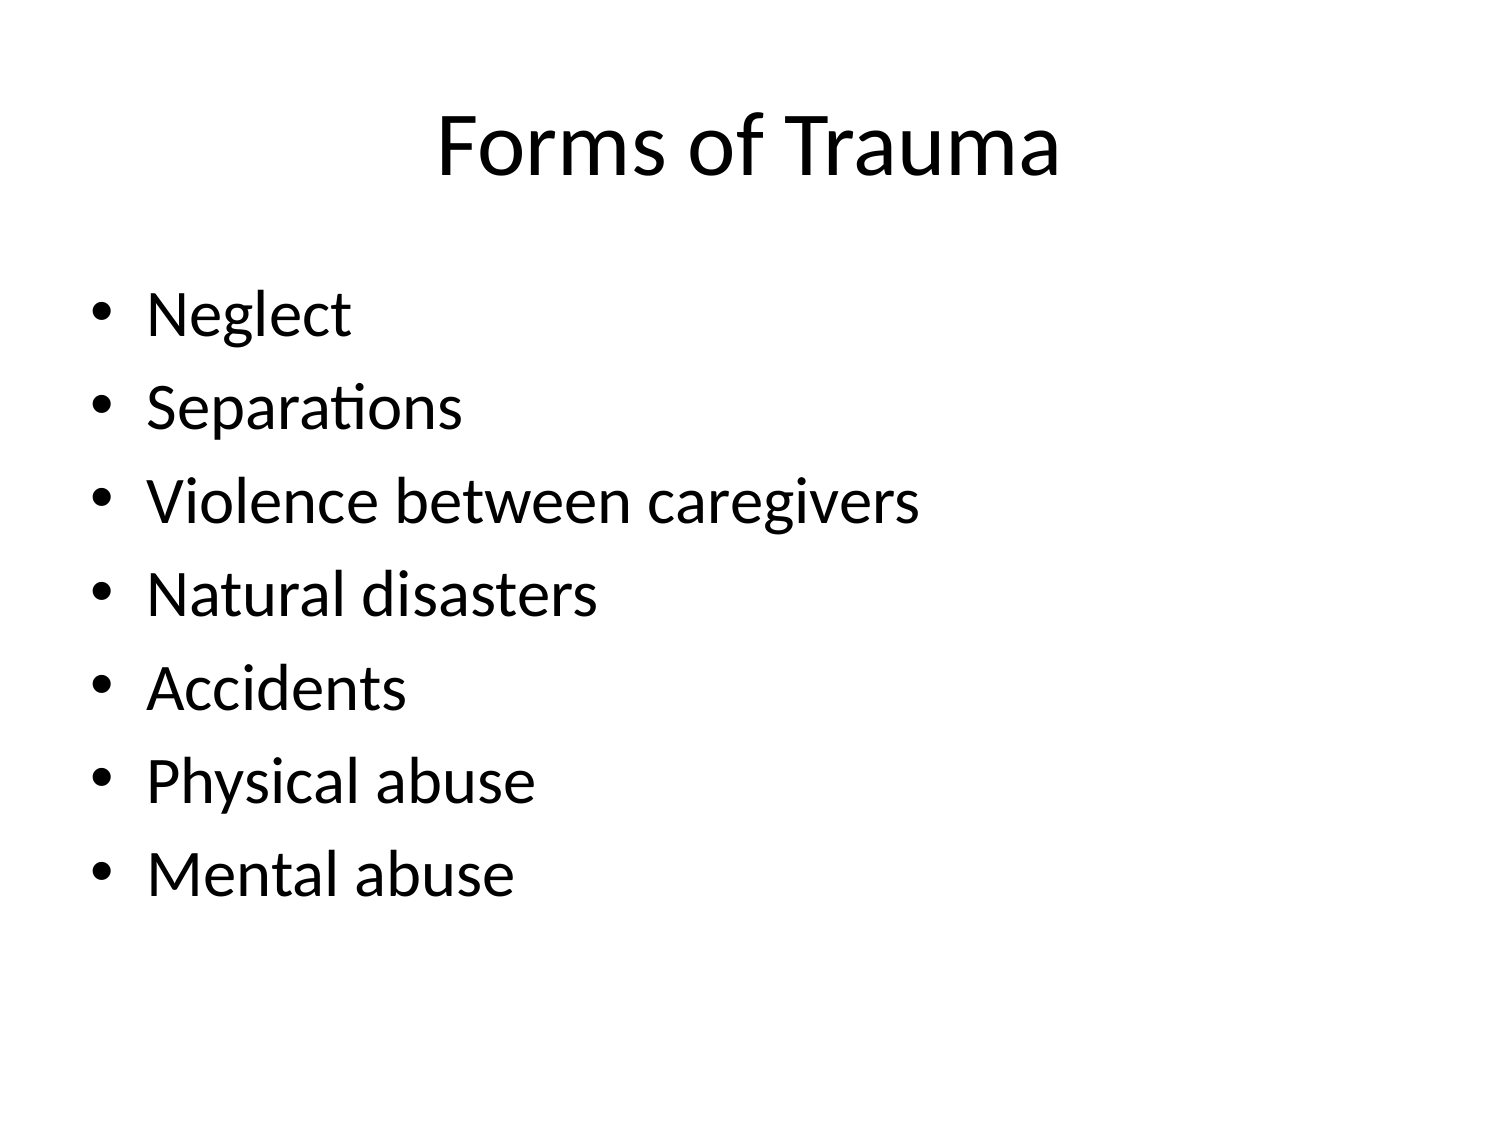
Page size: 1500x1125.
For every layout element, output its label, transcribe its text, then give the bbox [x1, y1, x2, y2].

list Neglect Separations Violence between caregivers Natural disasters Accidents Physical abuse Mental abuse [75, 262, 1425, 1005]
title Forms of Trauma [75, 45, 1425, 233]
